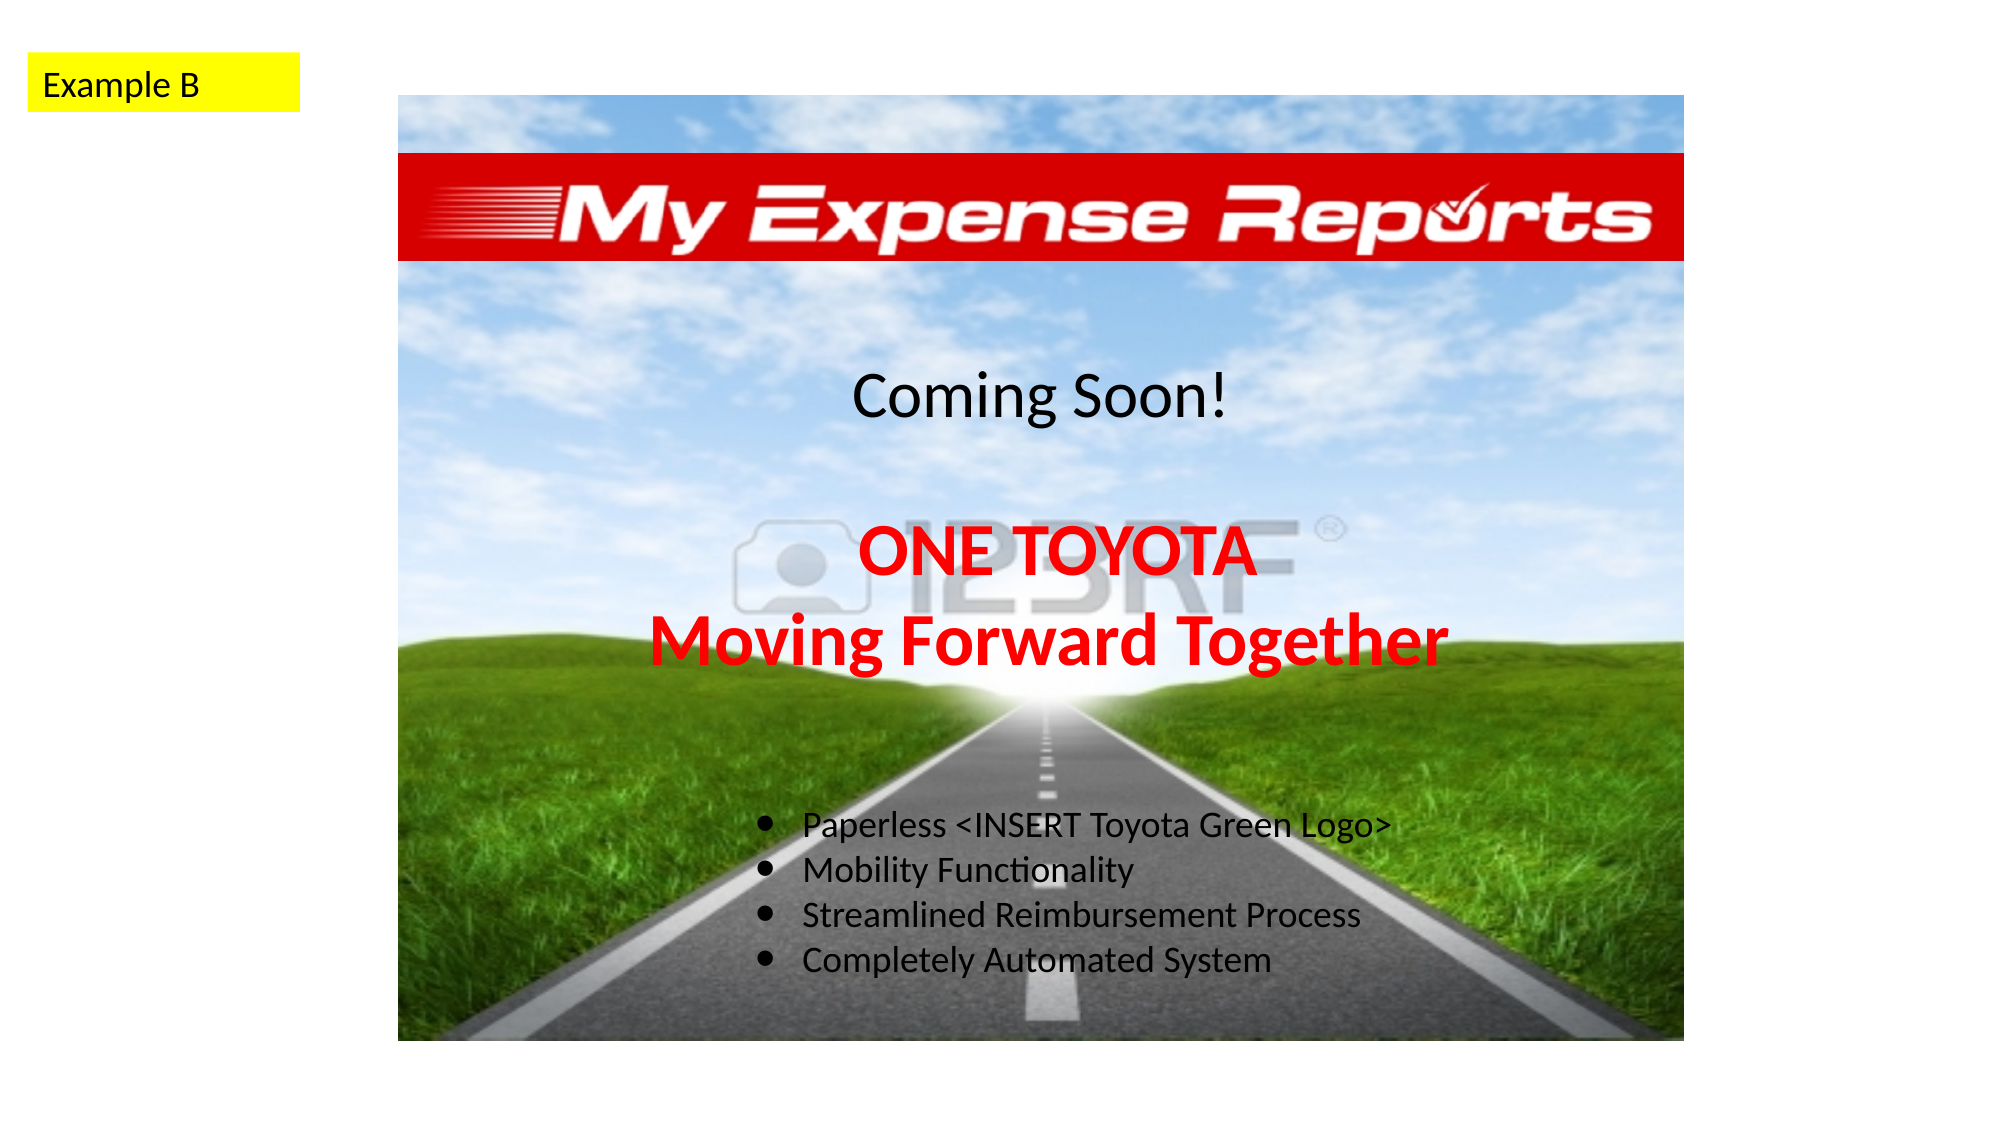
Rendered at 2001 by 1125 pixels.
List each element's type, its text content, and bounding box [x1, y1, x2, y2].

text_box Example B [27, 52, 300, 112]
picture [398, 95, 1684, 1041]
